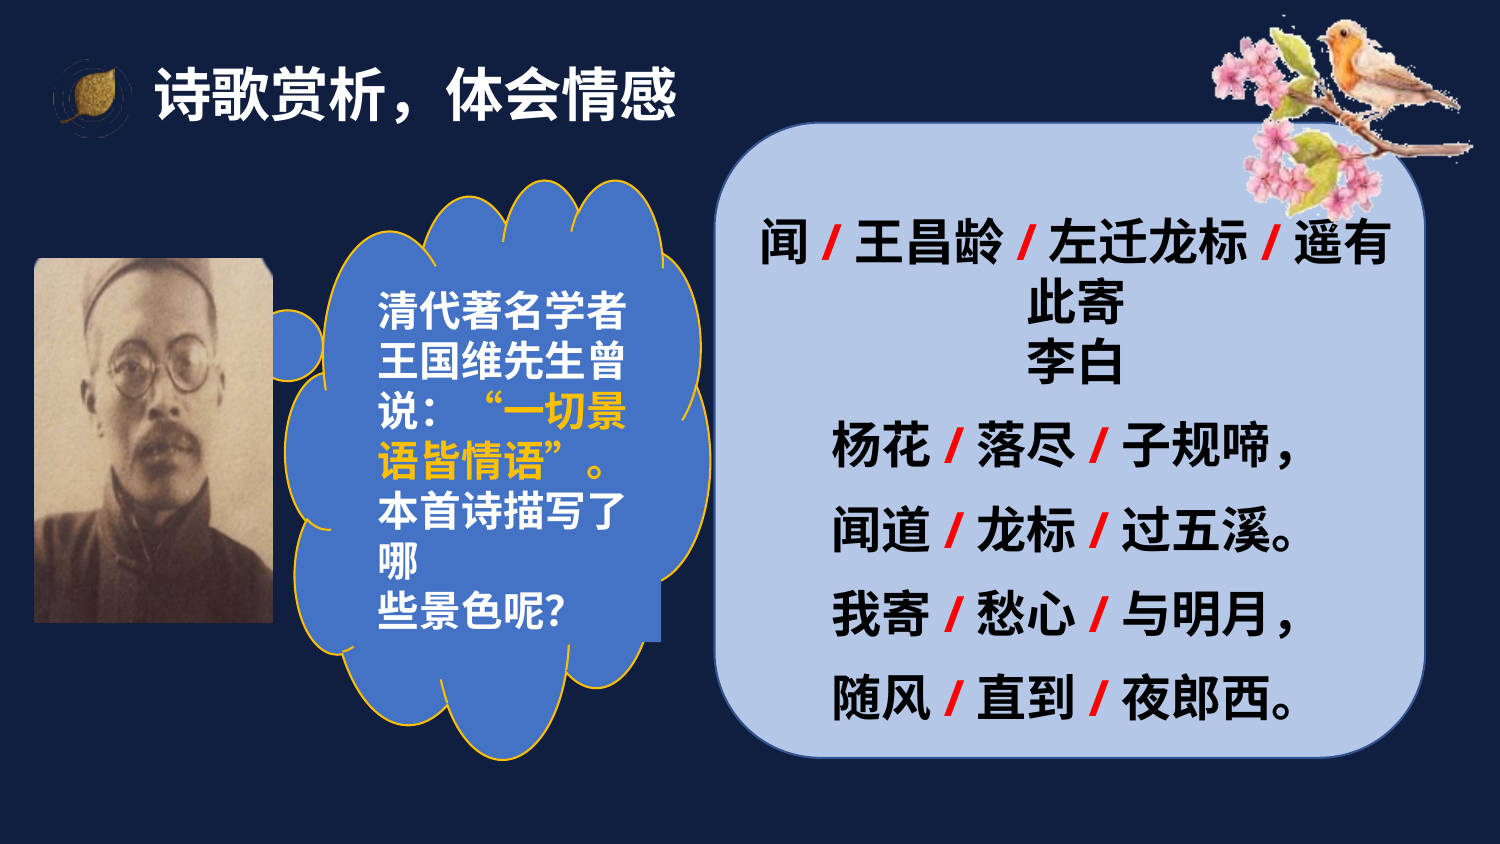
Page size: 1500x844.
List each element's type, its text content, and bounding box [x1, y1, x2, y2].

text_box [53, 59, 132, 139]
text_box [714, 0, 1500, 758]
text_box 诗歌赏析，体会情感 [142, 52, 690, 134]
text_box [34, 178, 711, 758]
